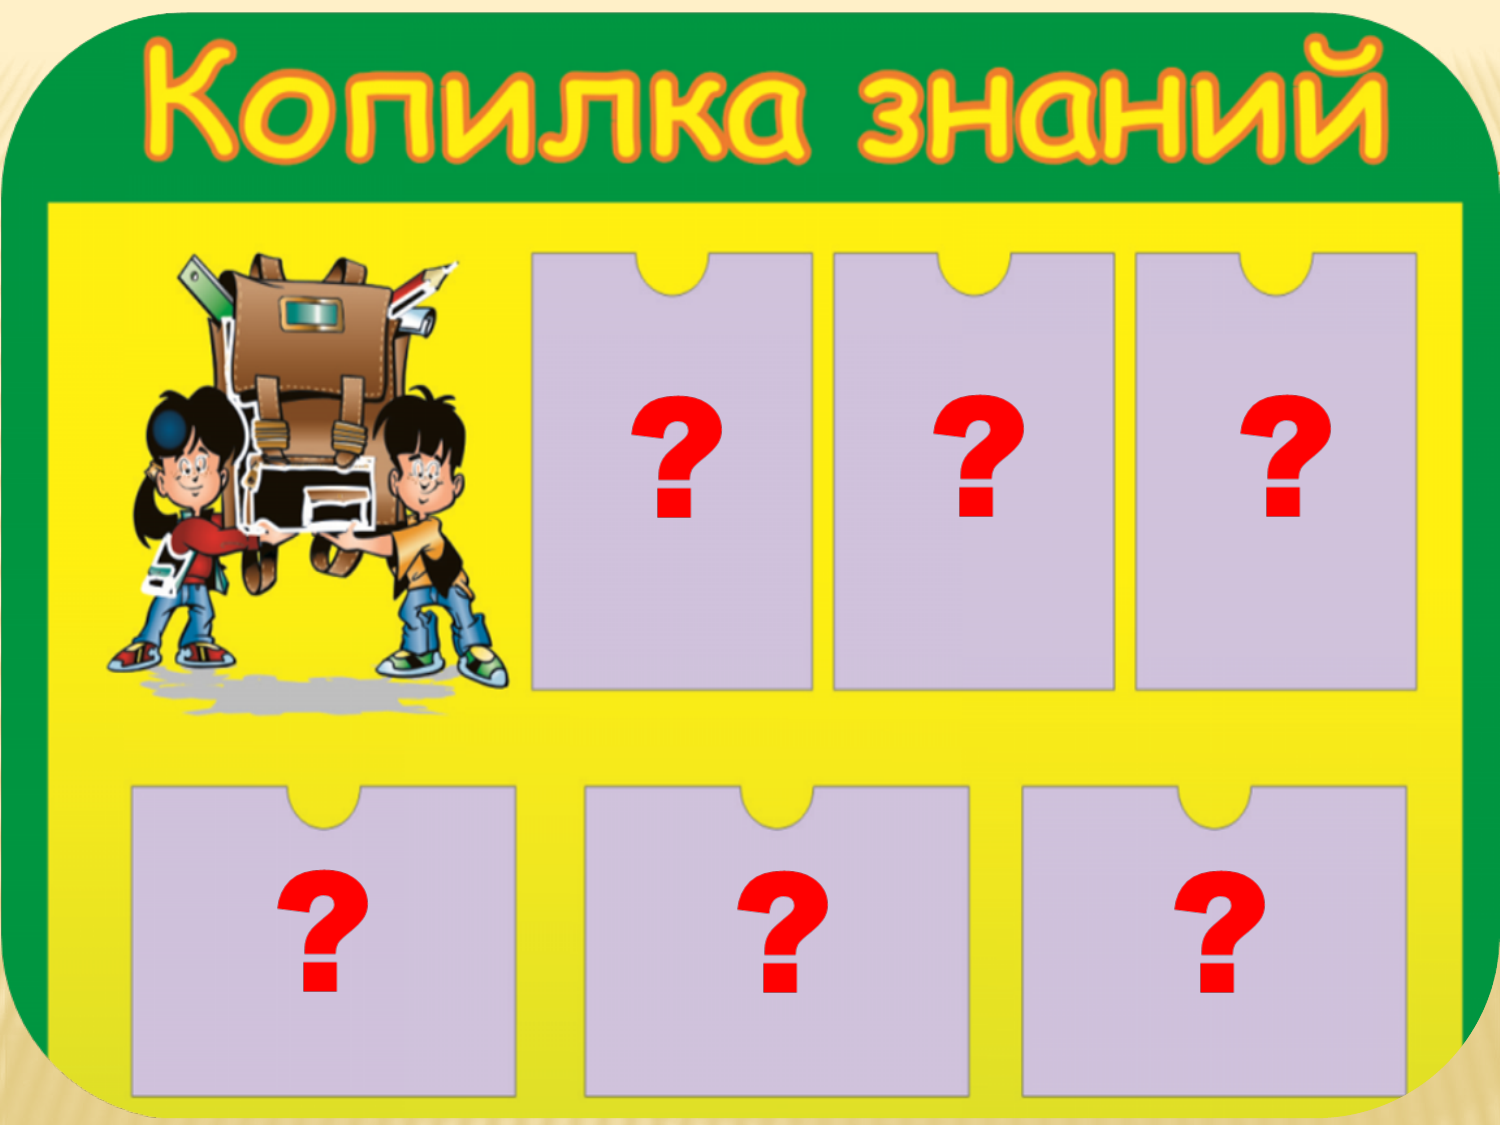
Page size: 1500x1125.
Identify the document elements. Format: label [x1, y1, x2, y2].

picture [1068, 786, 1372, 1125]
picture [1133, 310, 1437, 661]
picture [631, 786, 935, 1125]
picture [170, 785, 474, 1125]
picture [525, 310, 1130, 662]
list [0, 12, 1500, 1119]
